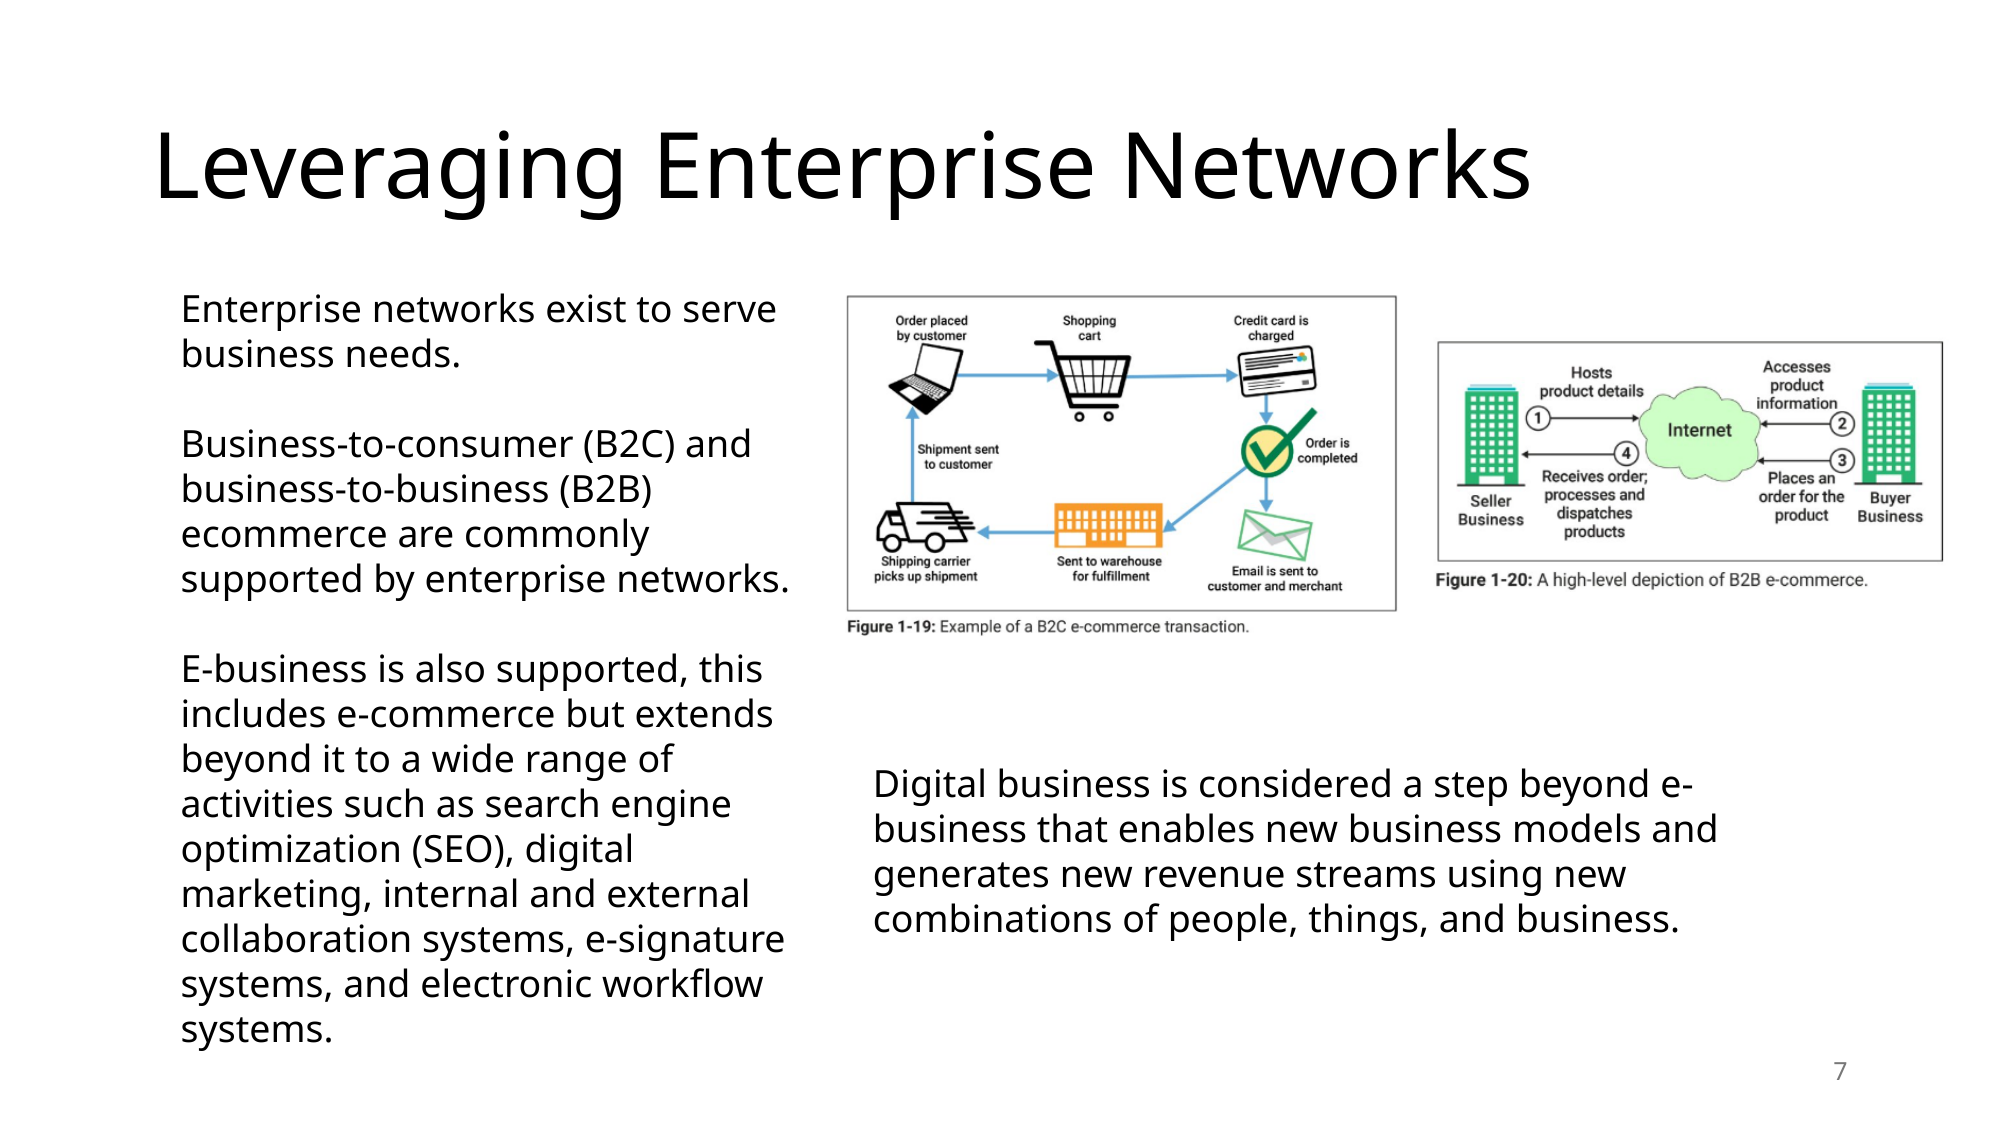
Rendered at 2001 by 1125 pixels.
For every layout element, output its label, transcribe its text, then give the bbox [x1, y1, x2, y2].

picture [1425, 333, 1979, 593]
picture [842, 288, 1413, 638]
text_box Enterprise networks exist to serve business needs. Business-to-consumer (B2C) and business-to-business (B2B) ecommerce are commonly supported by enterprise networks. E-business is also supported, this includes e-commerce but extends beyond it to a wide range of activities such as search engine optimization (SEO), digital marketing, internal and external collaboration systems, e-signature systems, and electronic workflow systems. [165, 277, 848, 1057]
title Leveraging Enterprise Networks [137, 59, 1863, 278]
text_box Digital business is considered a step beyond e-business that enables new business models and generates new revenue streams using new combinations of people, things, and business. [858, 752, 1820, 947]
slide_number 7 [1412, 1042, 1863, 1103]
